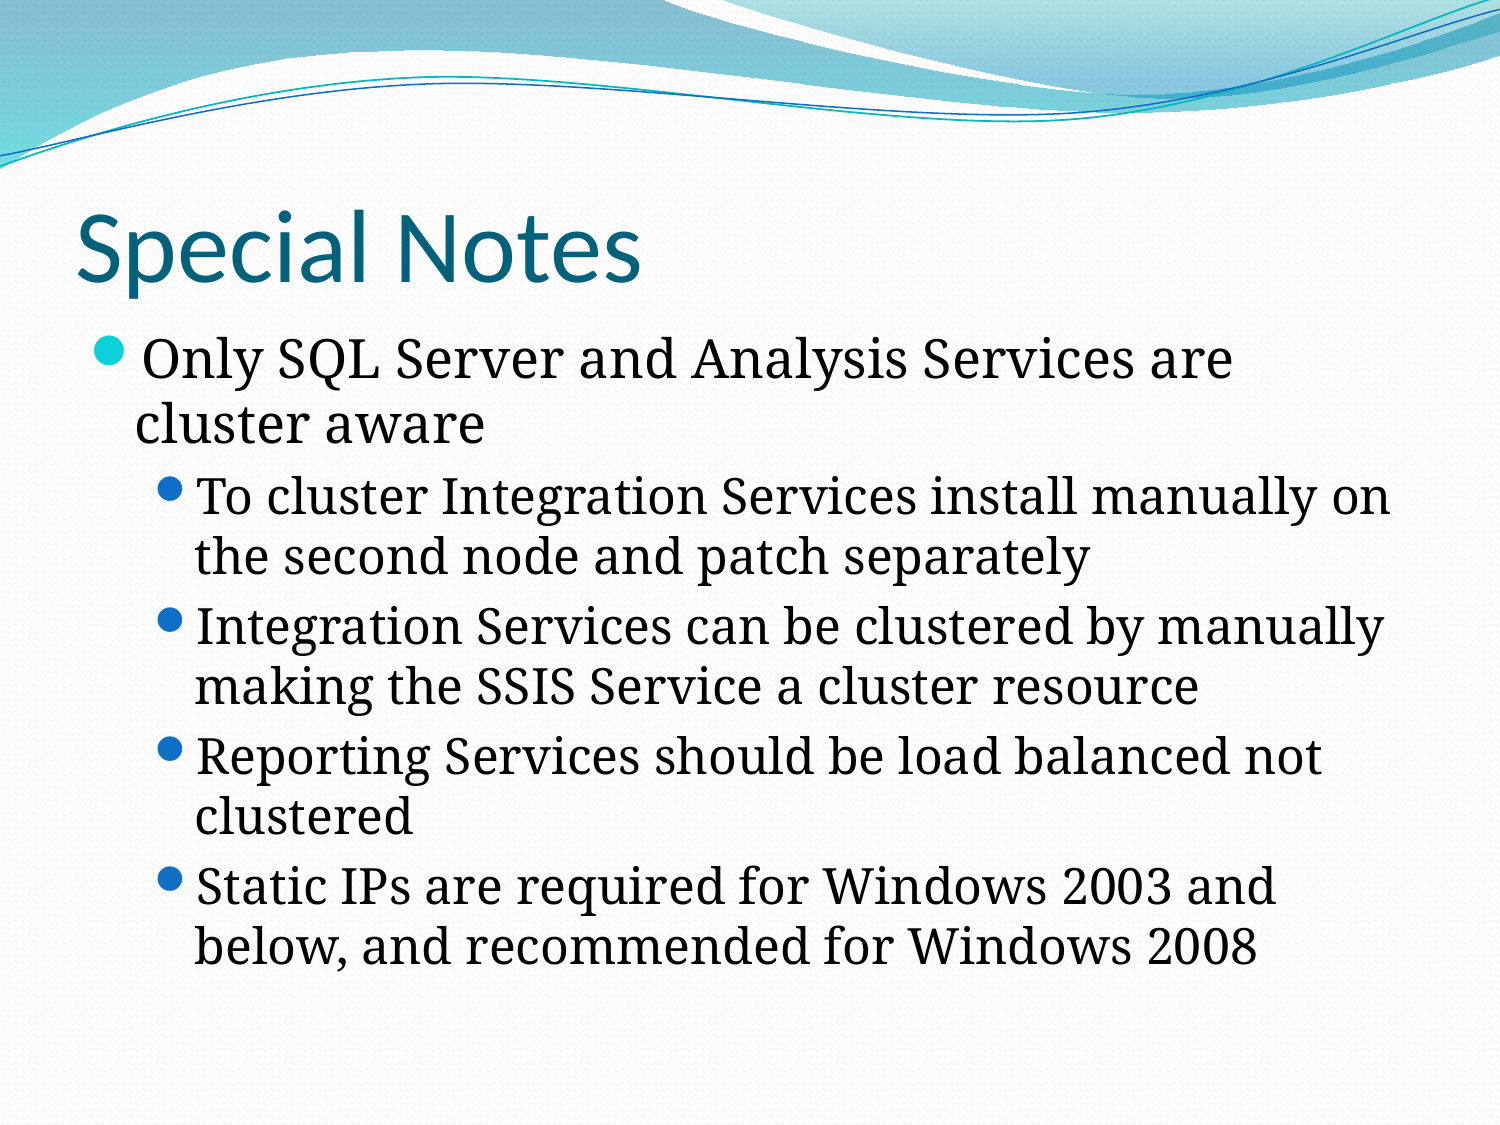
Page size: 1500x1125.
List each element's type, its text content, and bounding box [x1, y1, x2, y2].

title Special Notes [75, 115, 1425, 303]
list Only SQL Server and Analysis Services are cluster aware To cluster Integration Services install manually on the second node and patch separately Integration Services can be clustered by manually making the SSIS Service a cluster resource Reporting Services should be load balanced not clustered Static IPs are required for Windows 2003 and below, and recommended for Windows 2008 [75, 317, 1425, 1038]
